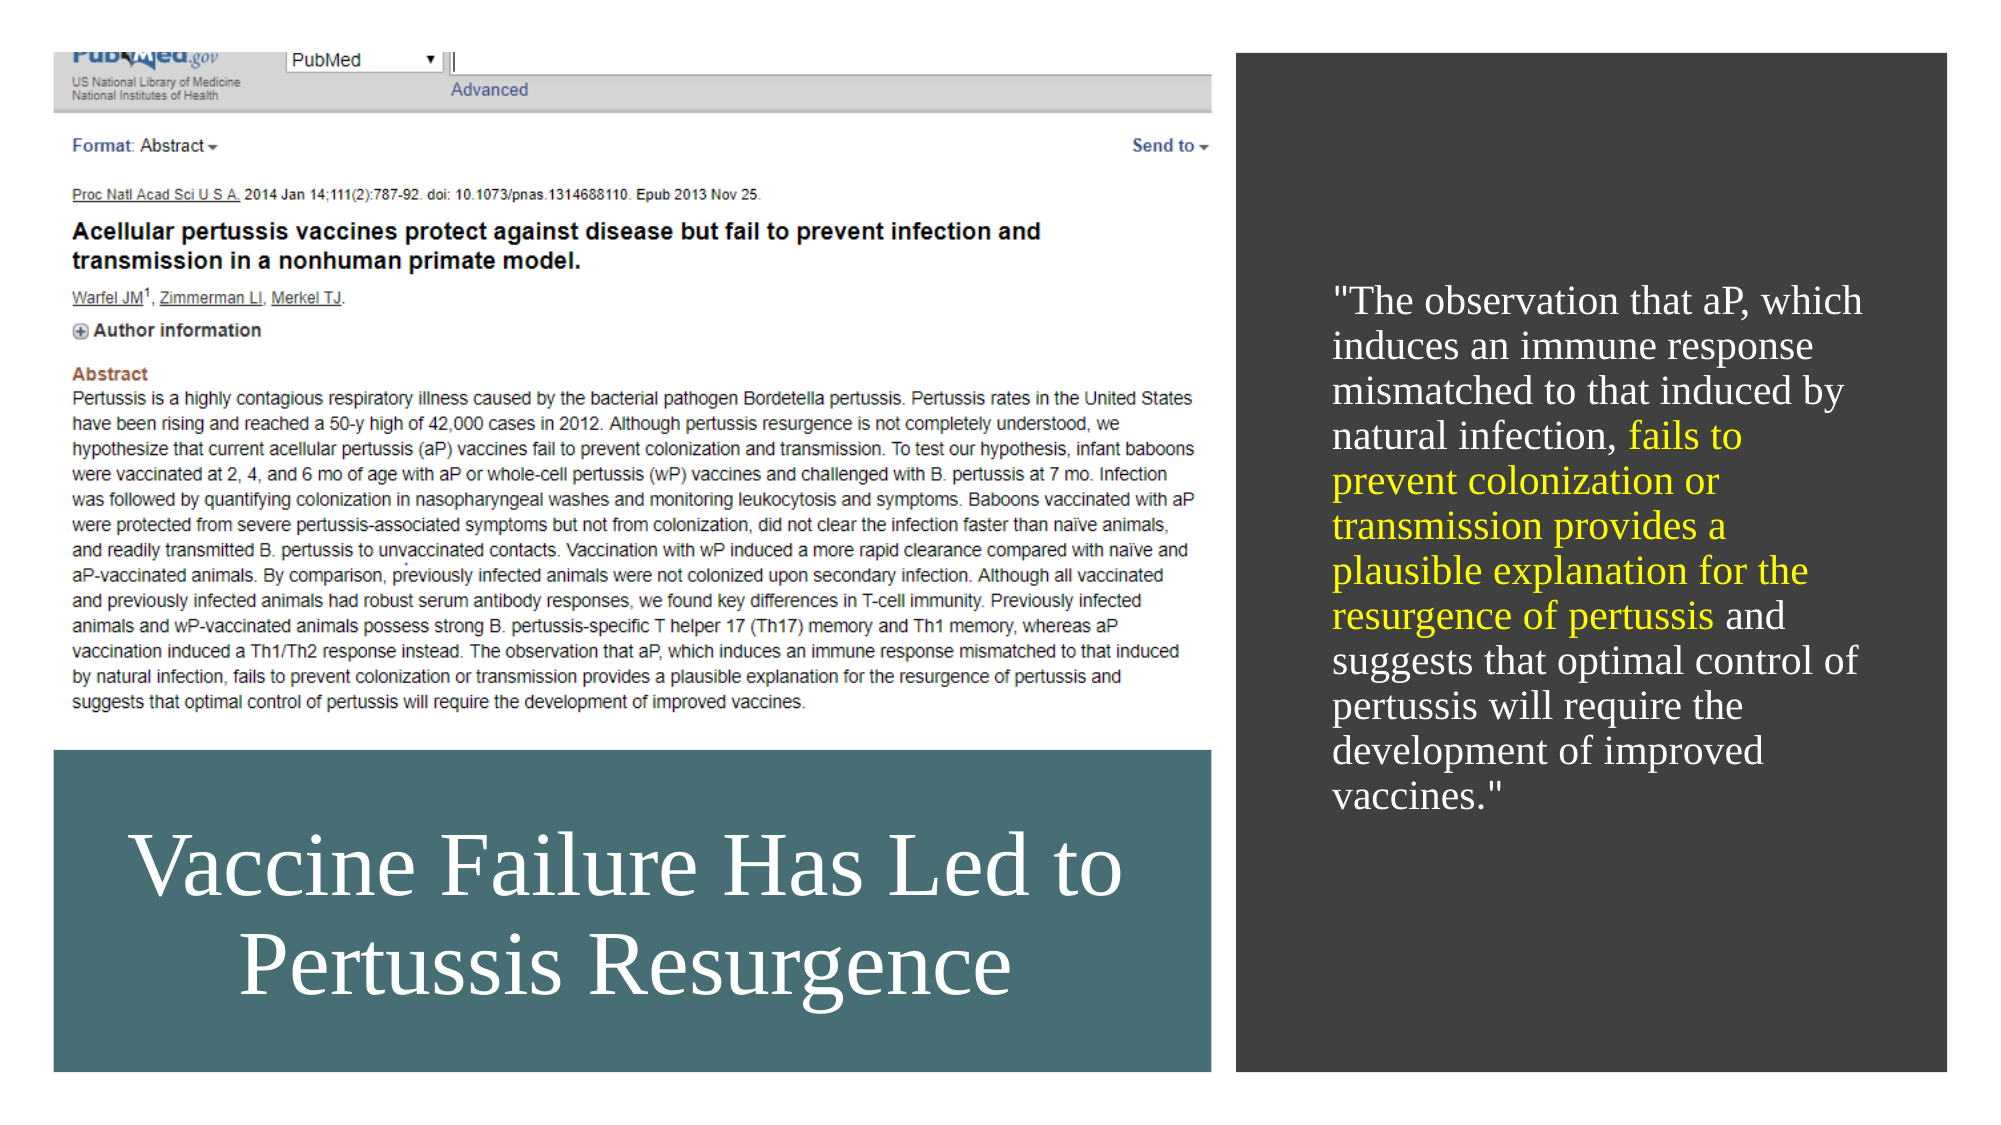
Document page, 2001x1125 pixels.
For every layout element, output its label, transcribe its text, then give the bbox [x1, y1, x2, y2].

picture [53, 52, 1212, 727]
text_box [1235, 52, 1948, 1073]
title Vaccine Failure Has Led to Pertussis Resurgence [85, 782, 1168, 1049]
list "The observation that aP, which induces an immune response mismatched to that induced by natural infection, fails to prevent colonization or transmission provides a plausible explanation for the resurgence of pertussis and suggests that optimal control of pertussis will require the development of improved vaccines." [1317, 150, 1879, 947]
text_box [53, 749, 1212, 1073]
